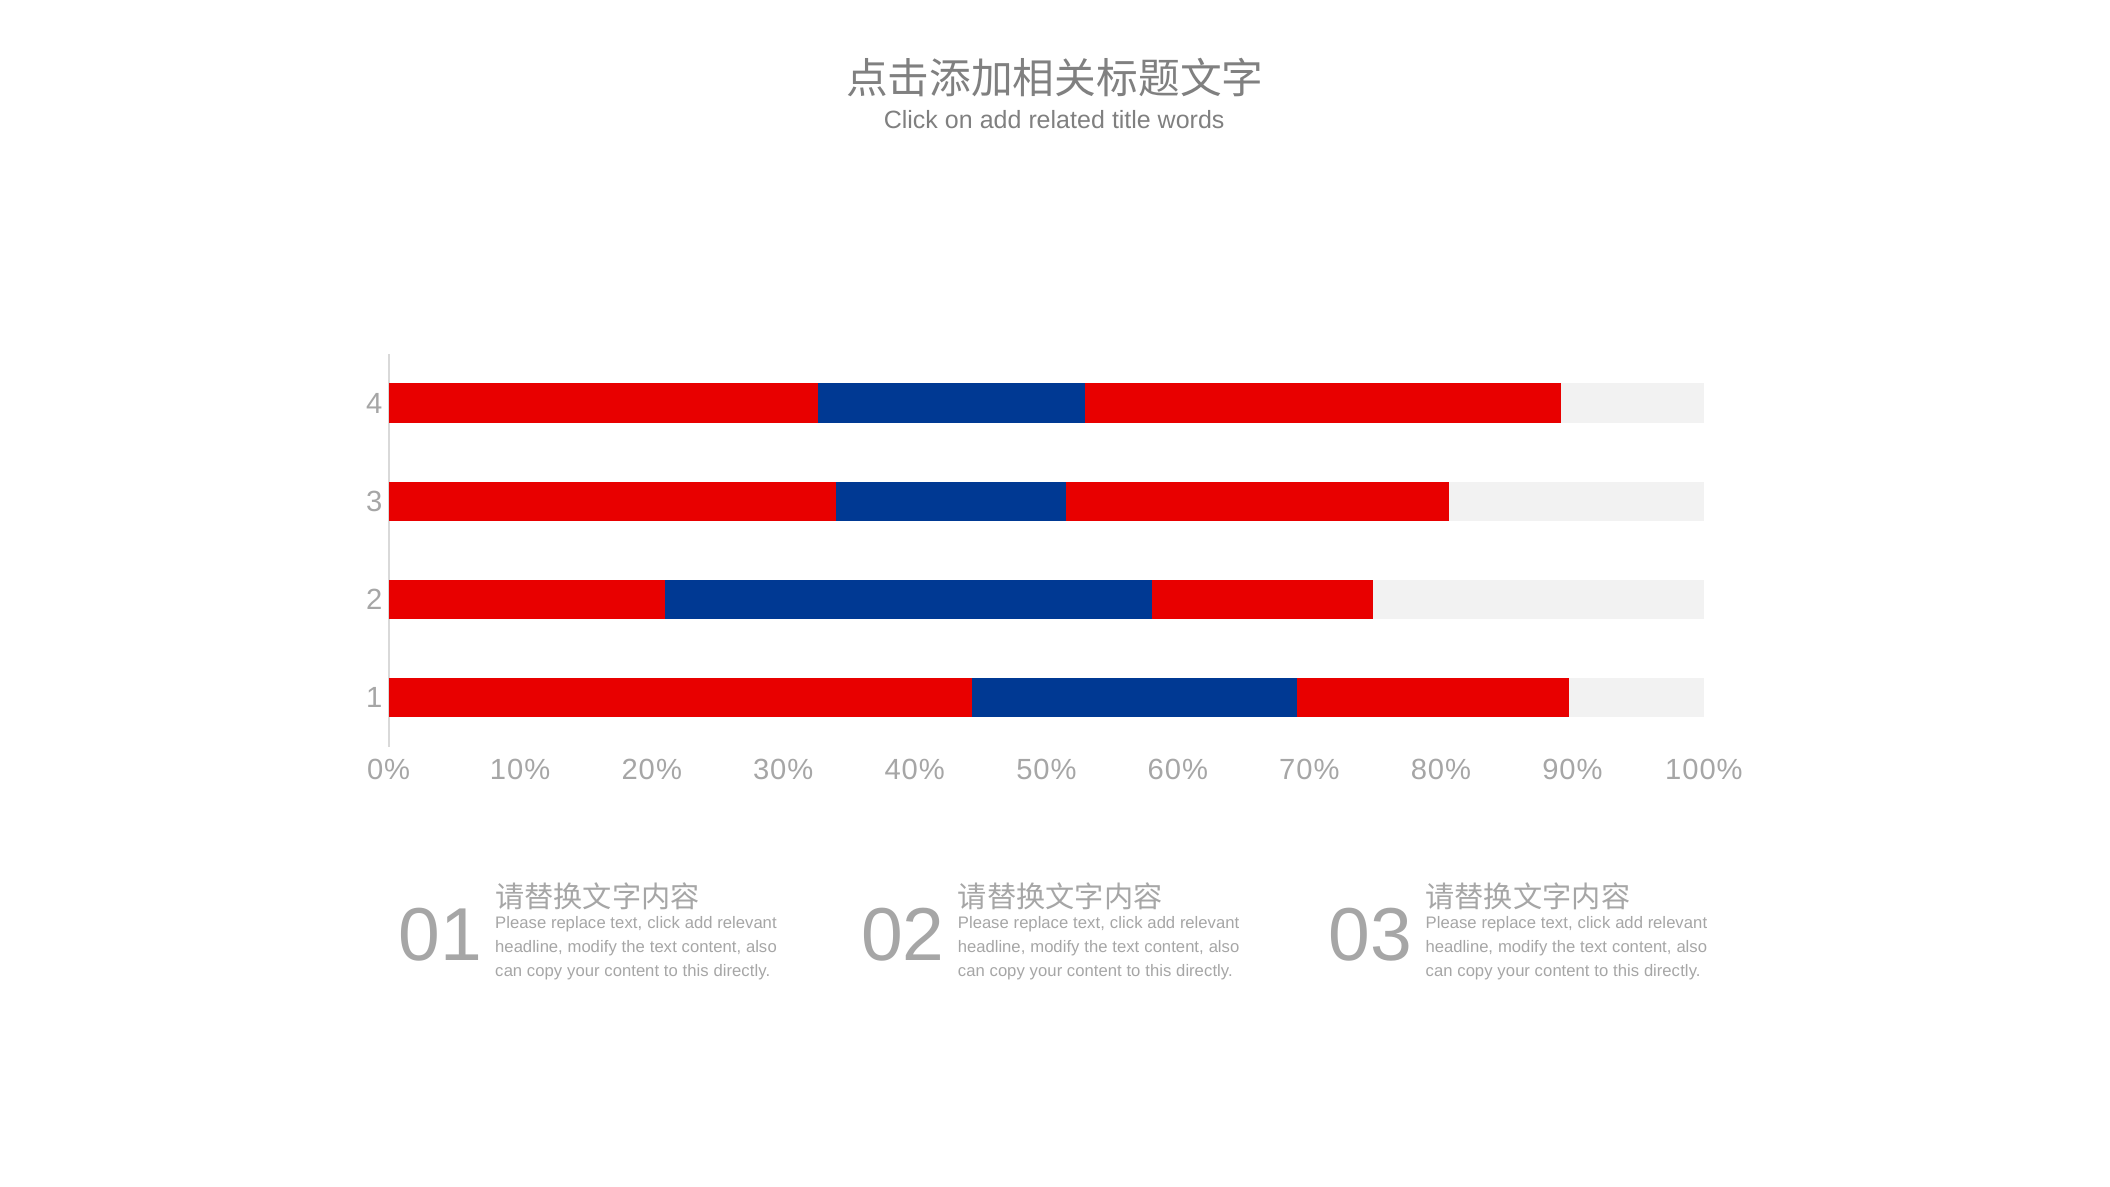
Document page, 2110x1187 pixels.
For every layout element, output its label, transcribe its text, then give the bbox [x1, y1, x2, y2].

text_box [382, 859, 793, 984]
text_box Click on add related title words [864, 95, 1246, 158]
text_box 点击添加相关标题文字 [803, 44, 1307, 107]
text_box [1313, 859, 1722, 984]
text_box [845, 859, 1260, 984]
chart [337, 345, 1773, 795]
